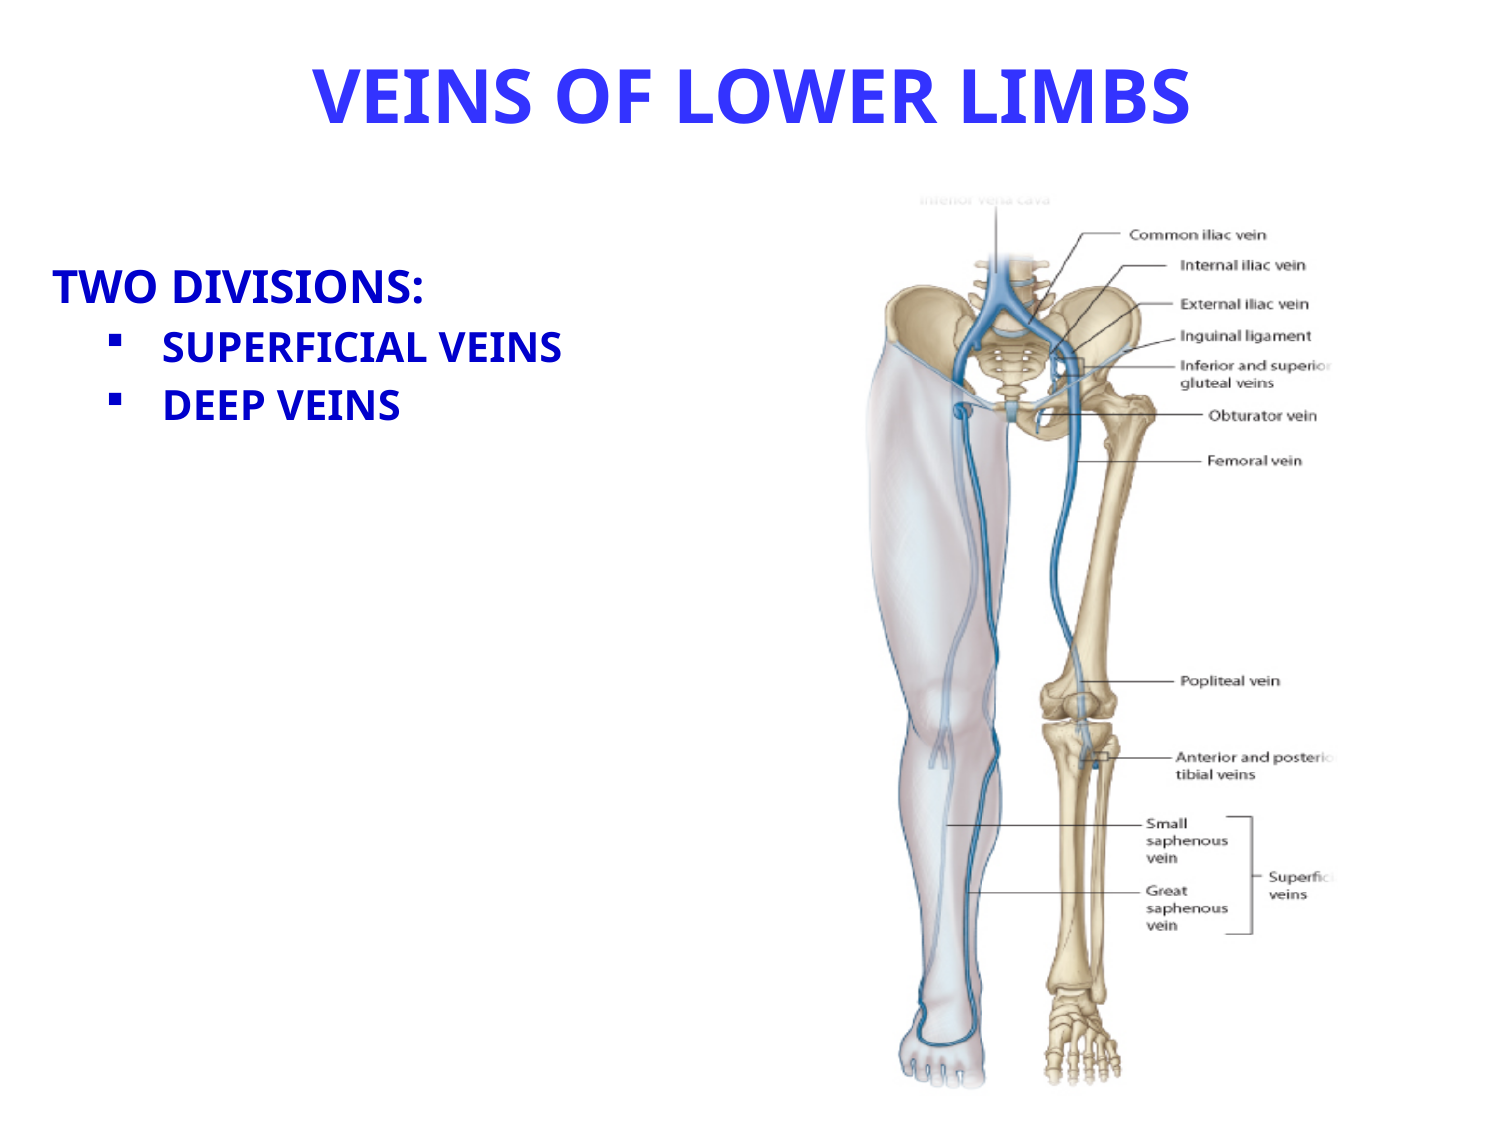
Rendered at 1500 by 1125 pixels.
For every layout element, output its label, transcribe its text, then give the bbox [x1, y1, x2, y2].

picture [857, 193, 1338, 1097]
title VEINS OF LOWER LIMBS [76, 0, 1428, 188]
list TWO DIVISIONS: SUPERFICIAL VEINS DEEP VEINS [24, 249, 617, 574]
